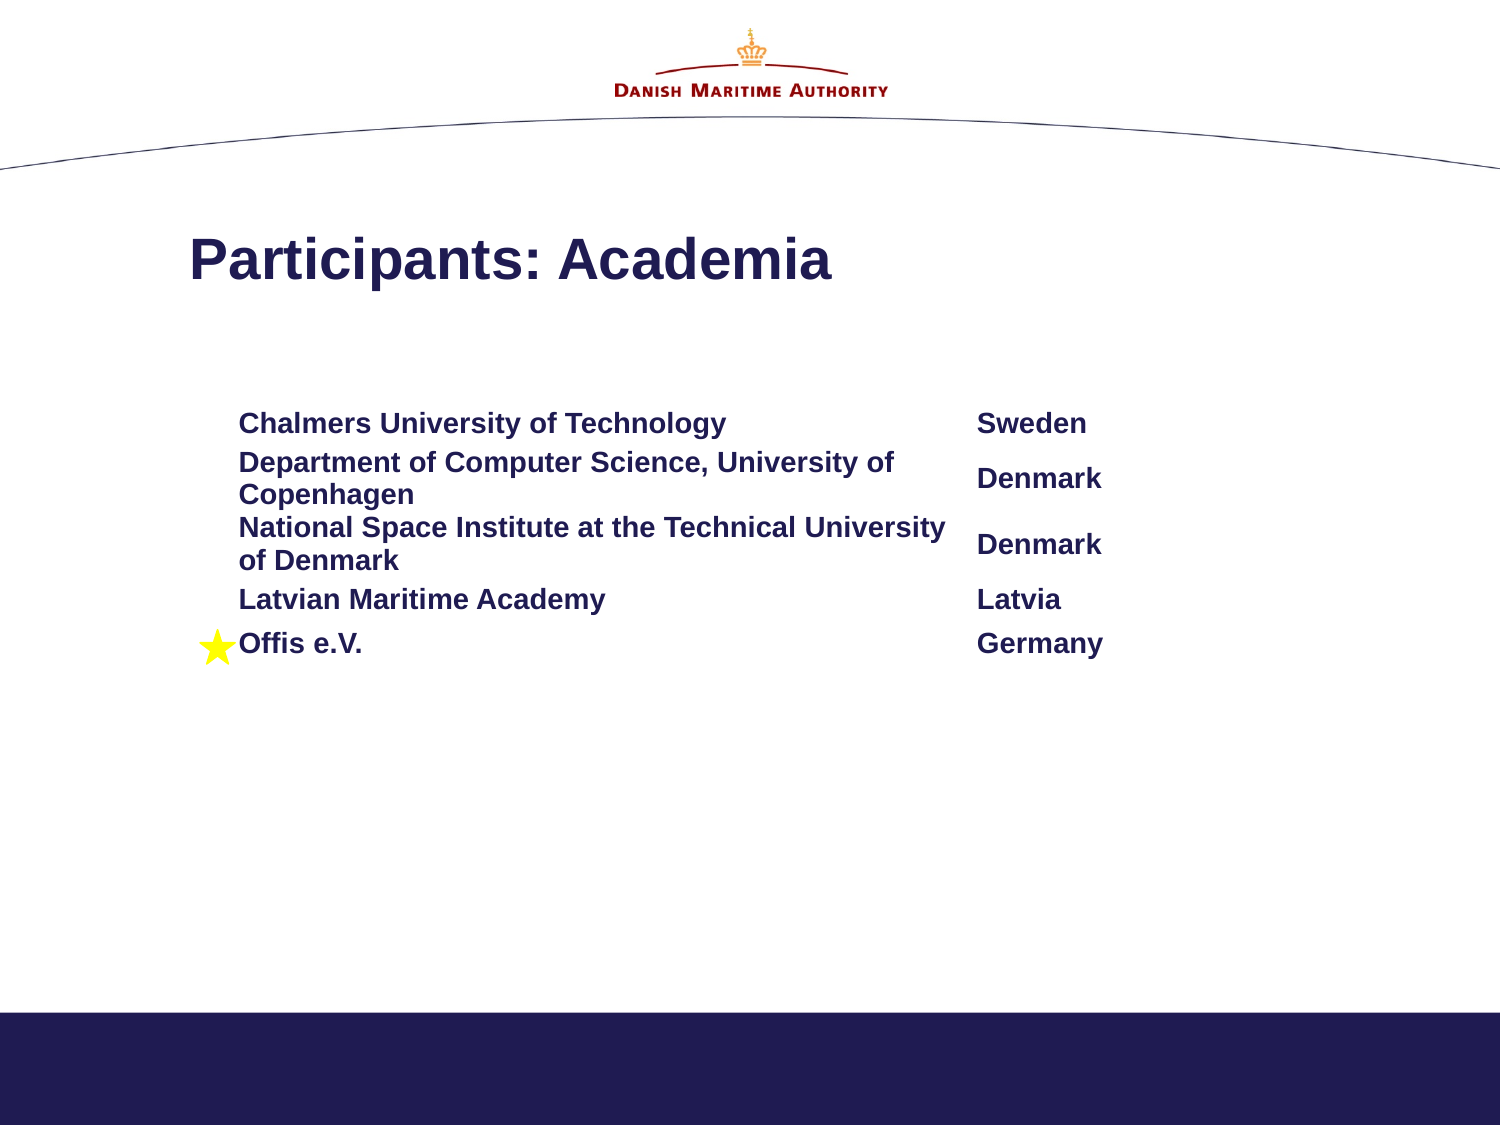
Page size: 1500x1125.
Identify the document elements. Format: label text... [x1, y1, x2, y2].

table_cell Latvian Maritime Academy [231, 577, 970, 621]
picture [0, 28, 1500, 184]
text_box [200, 629, 236, 664]
table_cell Latvia [970, 577, 1311, 621]
table_cell National Space Institute at the Technical University of Denmark [231, 511, 970, 577]
table_cell Denmark [970, 511, 1311, 577]
table_cell Germany [970, 621, 1311, 665]
table_header Chalmers University of Technology [231, 402, 970, 446]
table_cell Denmark [970, 446, 1311, 511]
table_cell Department of Computer Science, University of Copenhagen [231, 446, 970, 511]
title Participants: Academia [174, 224, 1388, 288]
table_cell Offis e.V. [231, 621, 970, 665]
table_header Sweden [970, 402, 1311, 446]
